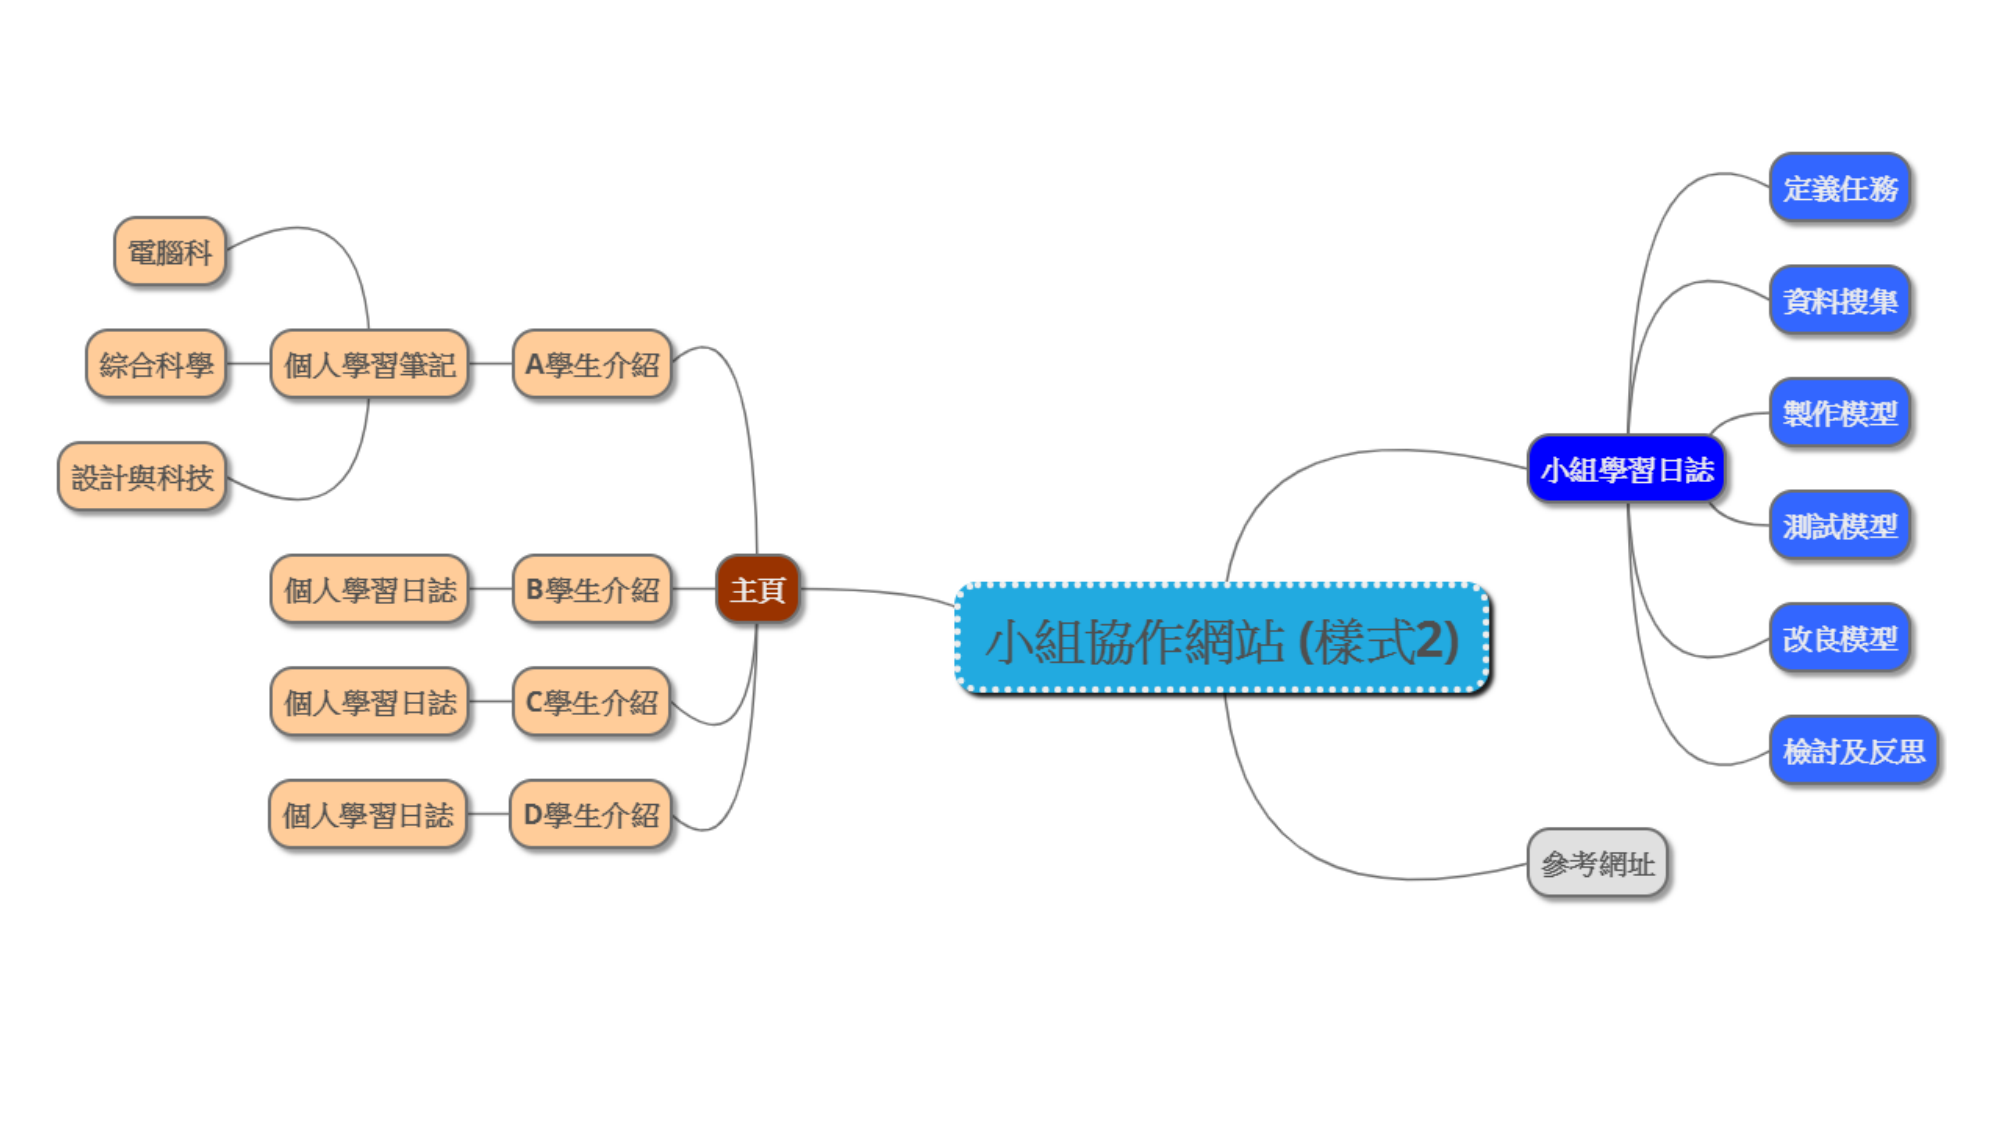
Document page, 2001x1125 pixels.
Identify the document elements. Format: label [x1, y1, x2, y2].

picture [42, 88, 1947, 1037]
